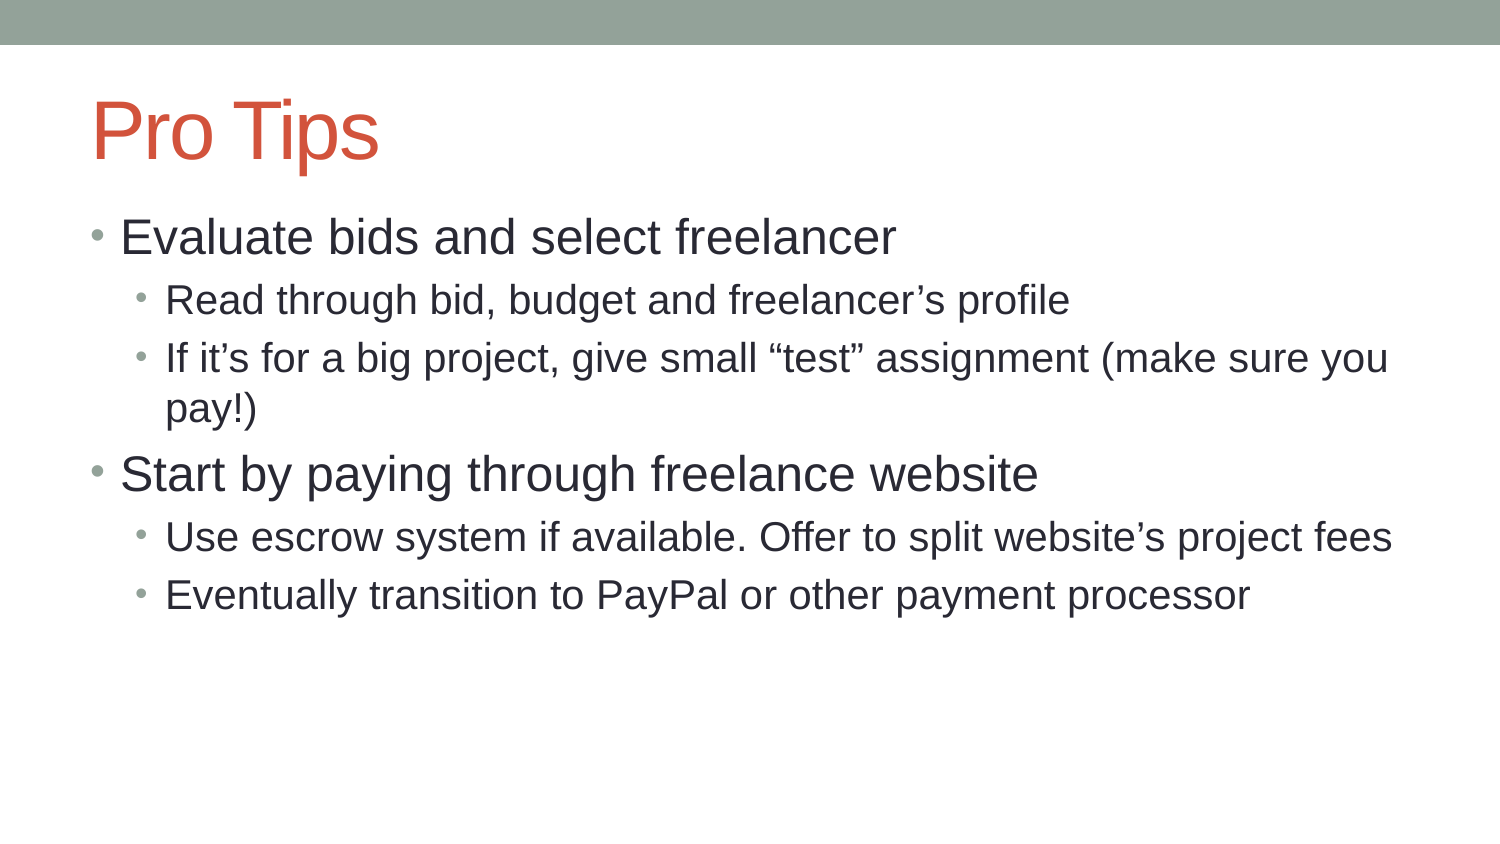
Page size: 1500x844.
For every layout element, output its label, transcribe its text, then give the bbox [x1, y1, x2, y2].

title Pro Tips [75, 65, 1425, 188]
list Evaluate bids and select freelancer Read through bid, budget and freelancer’s profile If it’s for a big project, give small “test” assignment (make sure you pay!) Start by paying through freelance website Use escrow system if available. Offer to split website’s project fees Eventually transition to PayPal or other payment processor [75, 196, 1425, 797]
